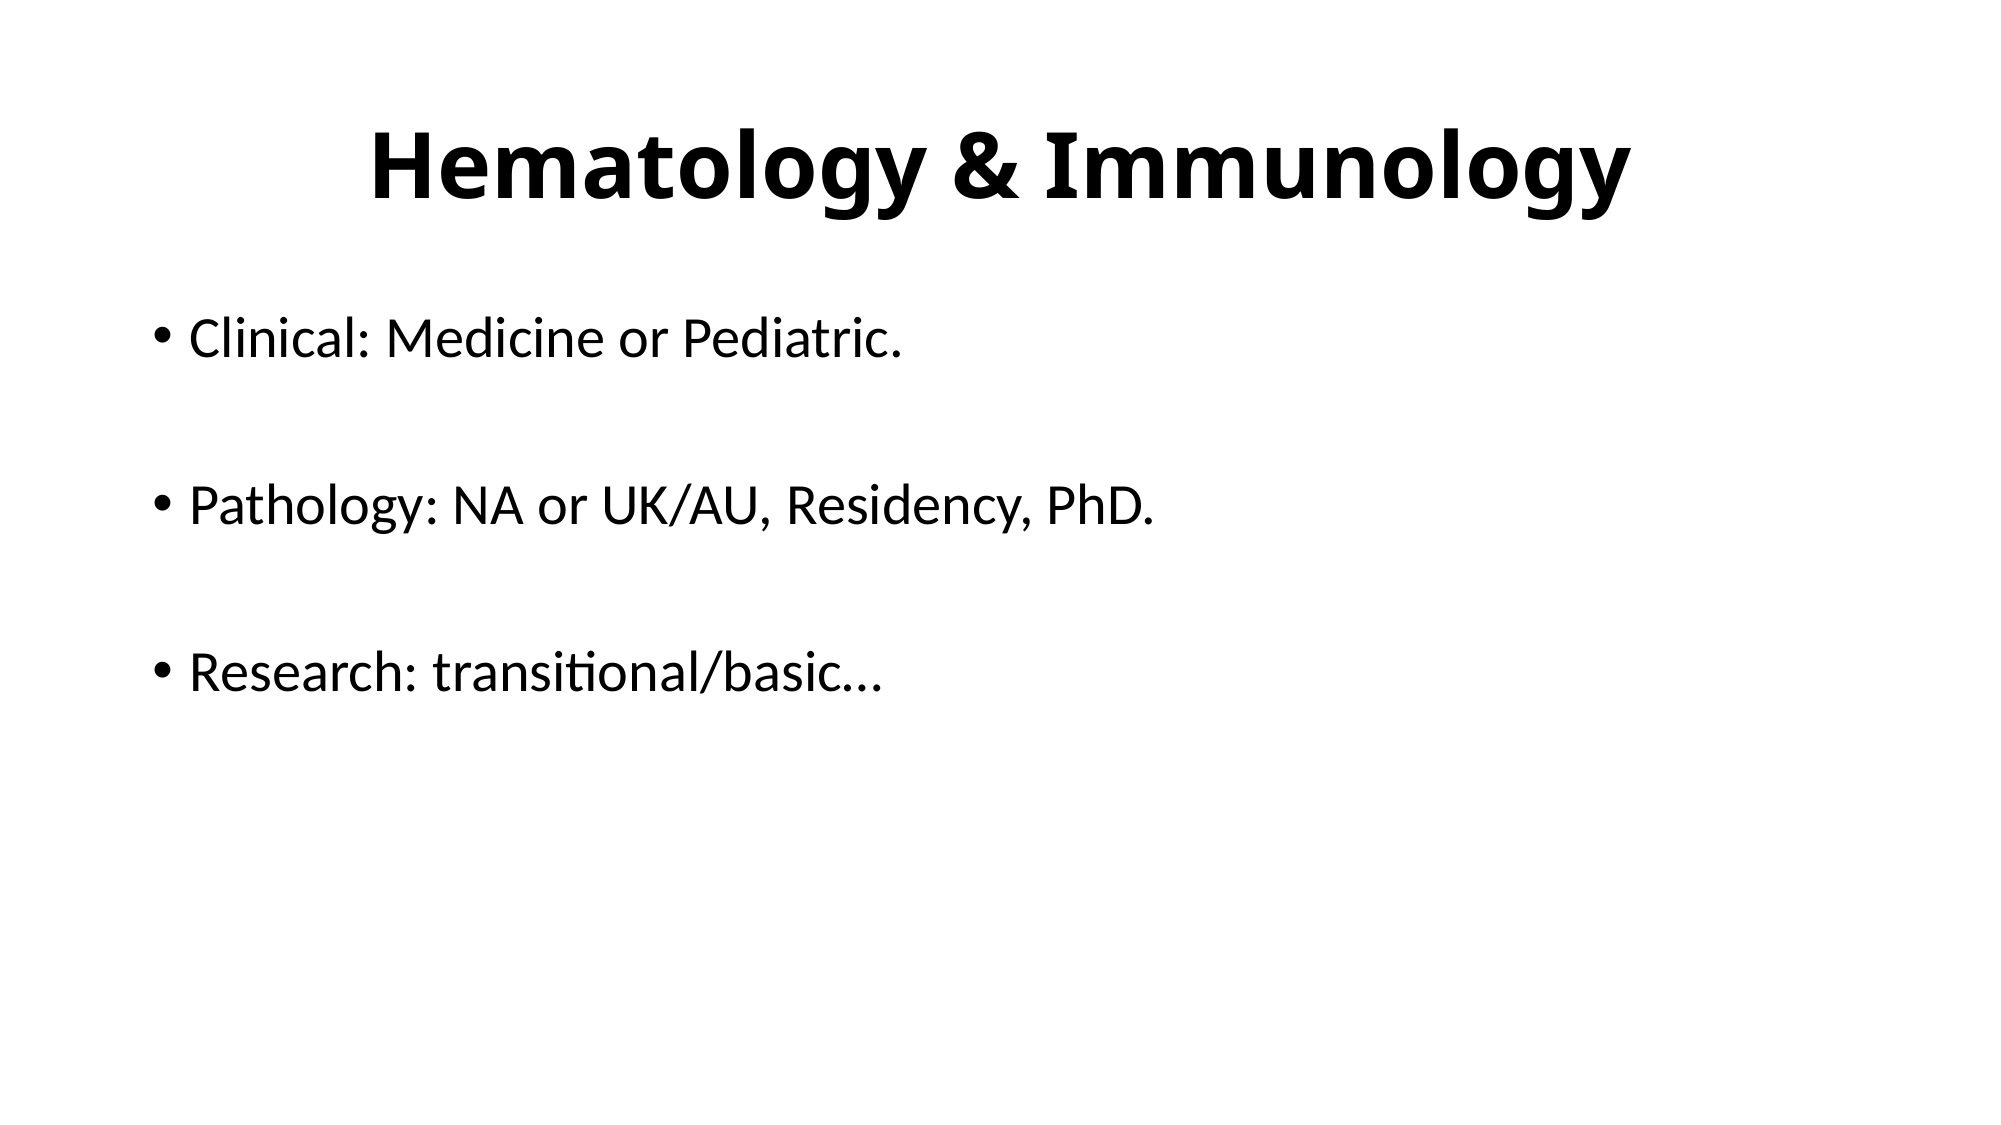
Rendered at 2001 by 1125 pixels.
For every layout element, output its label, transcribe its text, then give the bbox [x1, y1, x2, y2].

list Clinical: Medicine or Pediatric. Pathology: NA or UK/AU, Residency, PhD. Research: transitional/basic… [137, 299, 1863, 1014]
title Hematology & Immunology [137, 59, 1863, 278]
